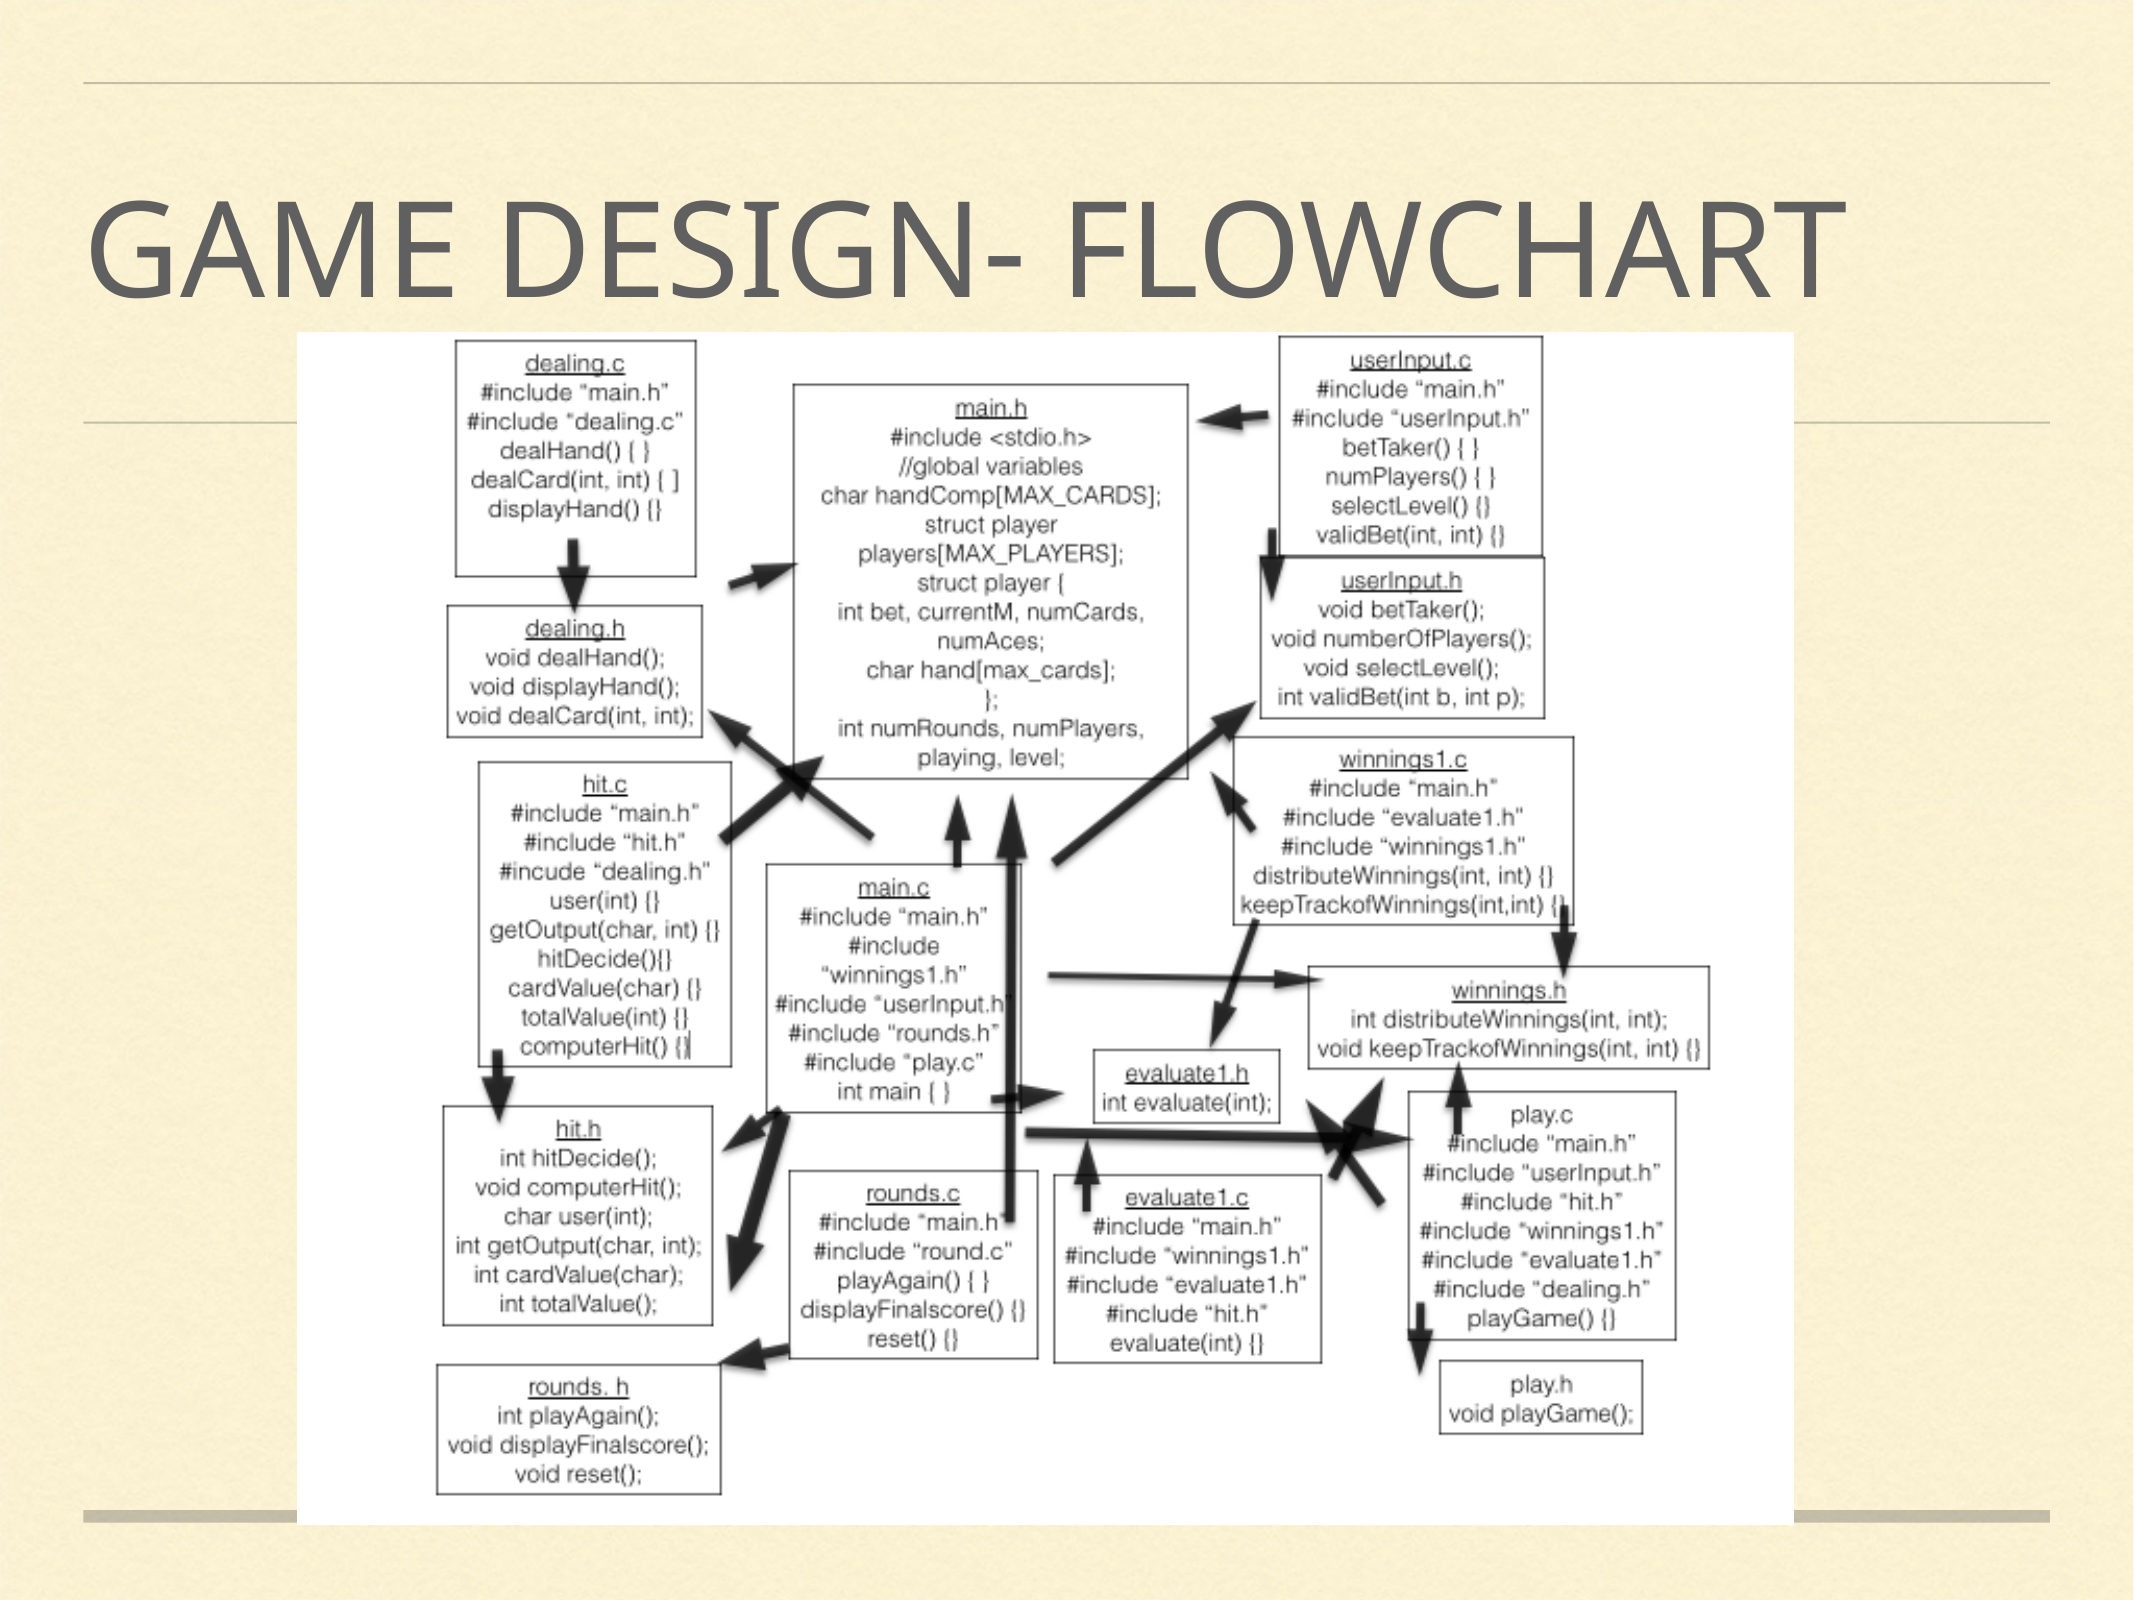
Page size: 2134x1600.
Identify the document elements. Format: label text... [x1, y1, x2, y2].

picture [0, 0, 2134, 1600]
title Game Design- Flowchart [82, 97, 2051, 411]
